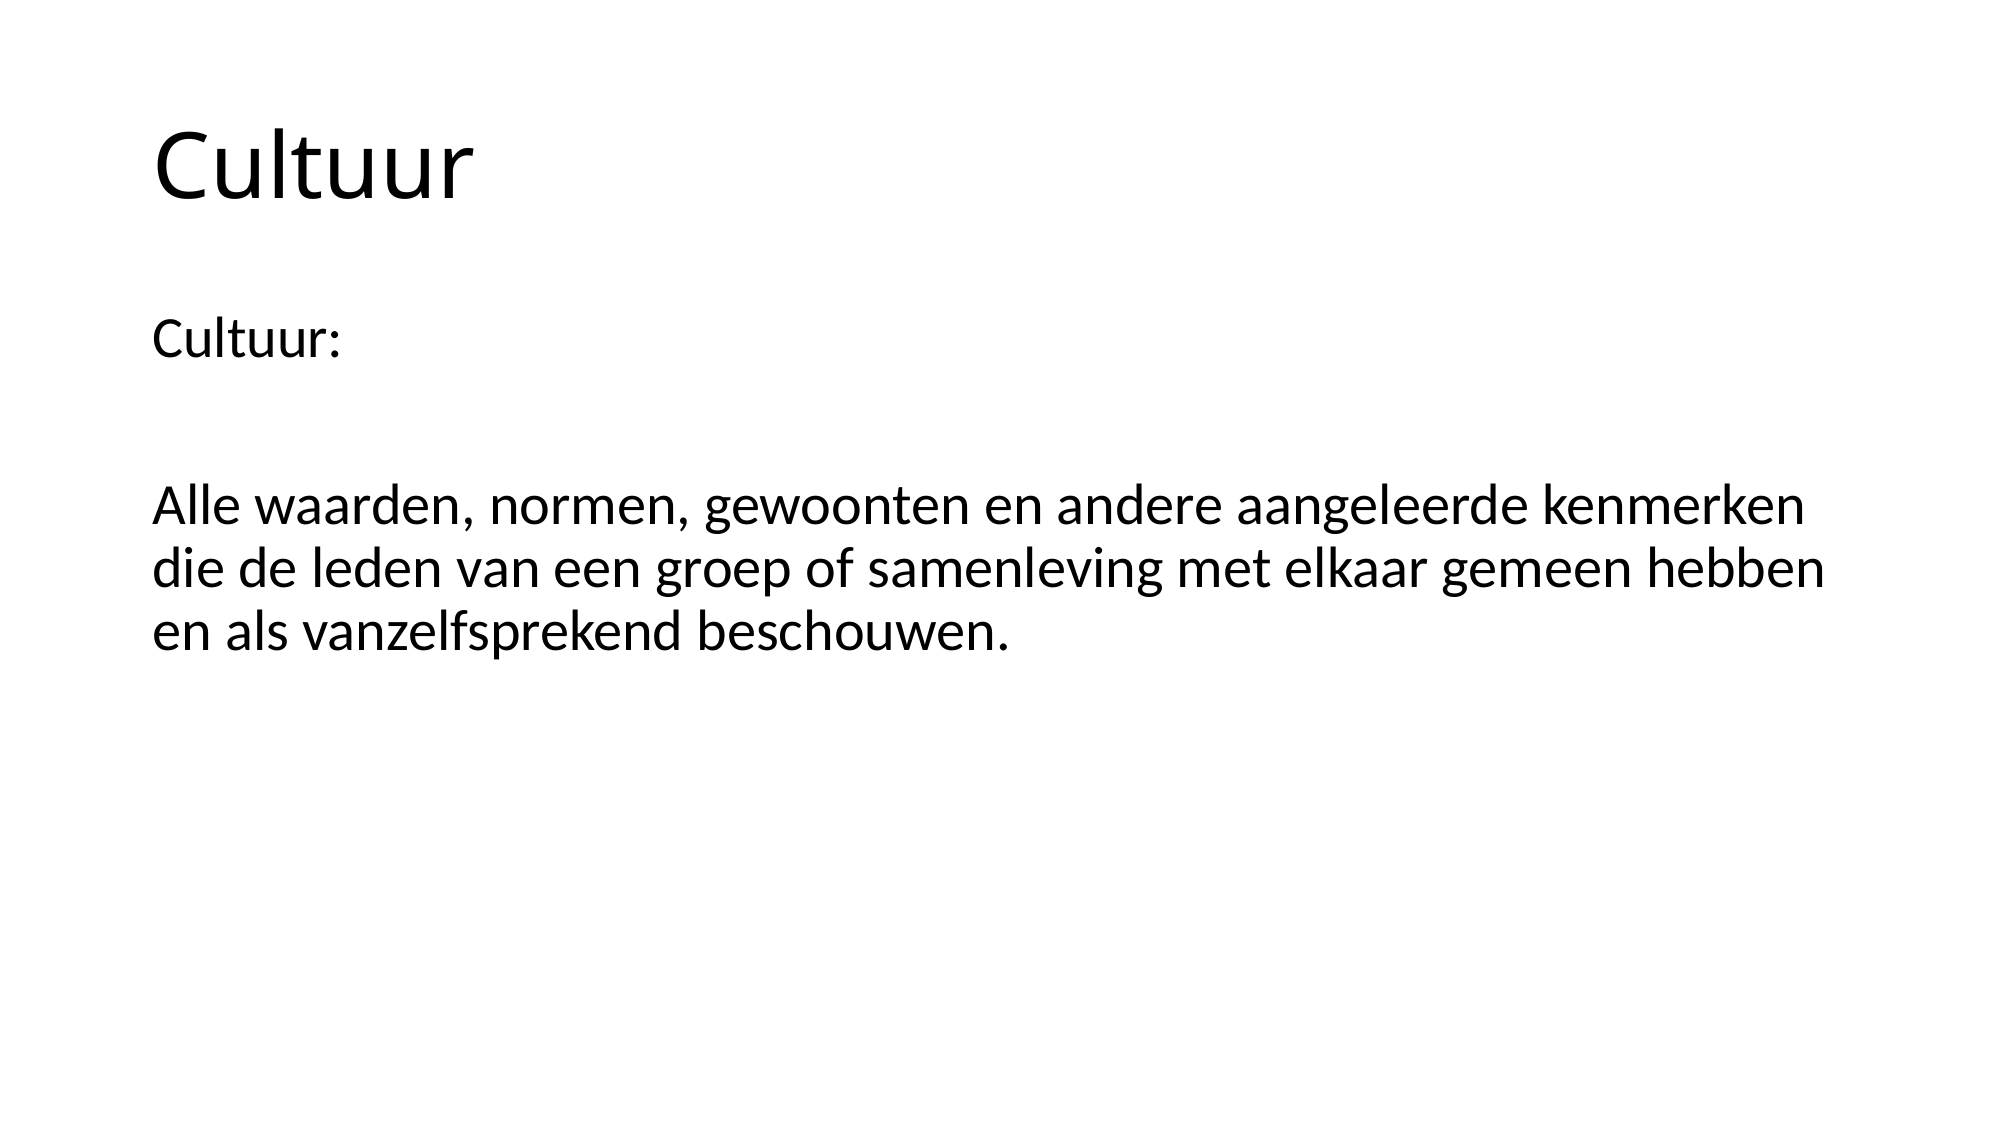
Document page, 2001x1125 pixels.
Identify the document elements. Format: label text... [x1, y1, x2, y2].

list Cultuur: Alle waarden, normen, gewoonten en andere aangeleerde kenmerken die de leden van een groep of samenleving met elkaar gemeen hebben en als vanzelfsprekend beschouwen. [137, 299, 1863, 1014]
title Cultuur [137, 59, 1863, 278]
